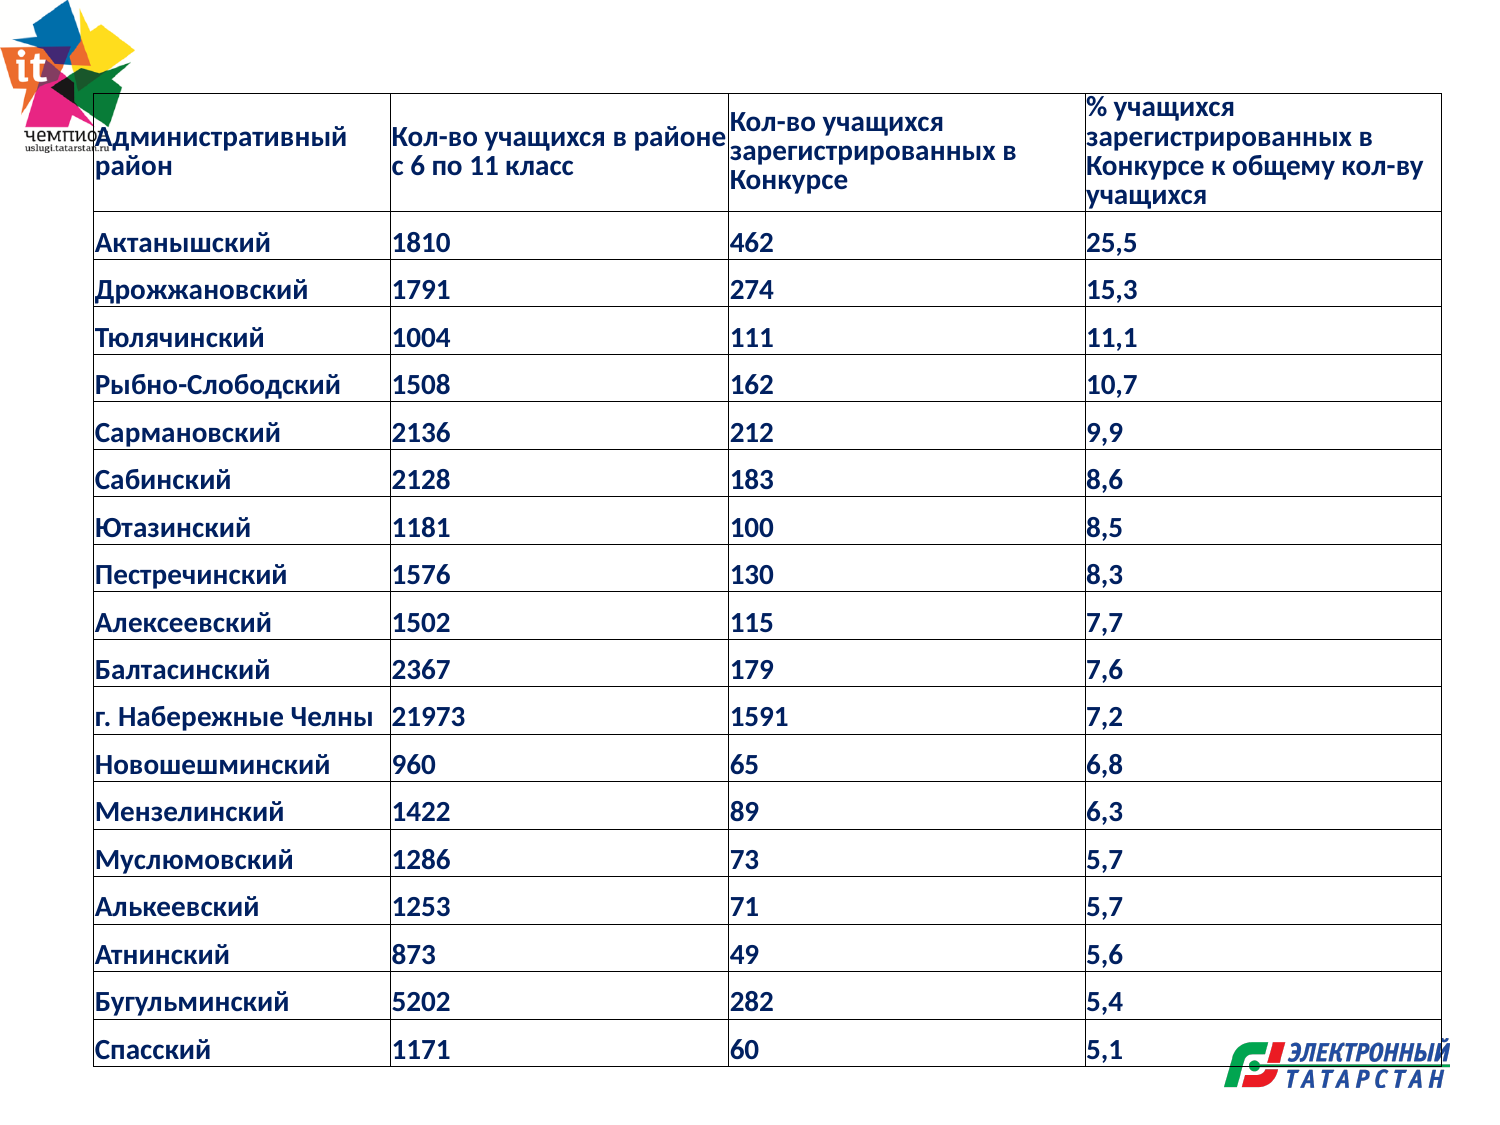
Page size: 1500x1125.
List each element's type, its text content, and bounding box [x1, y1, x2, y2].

table_cell 1791 [391, 260, 728, 306]
table_cell г. Набережные Челны [94, 687, 390, 734]
table_cell 183 [729, 450, 1085, 496]
table_cell 179 [729, 640, 1085, 686]
table_cell 5,6 [1086, 925, 1441, 971]
table_cell 130 [729, 545, 1085, 591]
table_cell 7,7 [1086, 592, 1441, 639]
table_cell 6,8 [1086, 735, 1441, 781]
table_cell 1171 [391, 1020, 728, 1066]
table_cell 8,5 [1086, 497, 1441, 544]
table_cell 2128 [391, 450, 728, 496]
table_cell Актанышский [94, 212, 390, 259]
picture [0, 0, 135, 153]
table_cell Пестречинский [94, 545, 390, 591]
table_cell 10,7 [1086, 355, 1441, 401]
table_cell 282 [729, 972, 1085, 1019]
table_cell 71 [729, 877, 1085, 924]
table_cell 5,1 [1086, 1020, 1441, 1066]
table_header Административный район [94, 94, 390, 211]
table_cell 21973 [391, 687, 728, 734]
table_cell Спасский [94, 1020, 390, 1066]
table_cell Атнинский [94, 925, 390, 971]
table_header Кол-во учащихся в районе с 6 по 11 класс [391, 94, 728, 211]
table_cell 1422 [391, 782, 728, 829]
table_cell 162 [729, 355, 1085, 401]
table_cell 1253 [391, 877, 728, 924]
table_cell Балтасинский [94, 640, 390, 686]
table_cell 7,6 [1086, 640, 1441, 686]
table_cell 1286 [391, 830, 728, 876]
table_cell 5,7 [1086, 830, 1441, 876]
table_cell 8,6 [1086, 450, 1441, 496]
table_cell 60 [729, 1020, 1085, 1066]
table_cell 5,4 [1086, 972, 1441, 1019]
table_cell 8,3 [1086, 545, 1441, 591]
table_cell 960 [391, 735, 728, 781]
picture [1224, 1038, 1450, 1088]
table_cell 65 [729, 735, 1085, 781]
table_cell 2136 [391, 402, 728, 449]
table_cell 462 [729, 212, 1085, 259]
table_cell 5202 [391, 972, 728, 1019]
table_header % учащихся зарегистрированных в Конкурсе к общему кол-ву учащихся [1086, 94, 1441, 211]
table_cell 111 [729, 307, 1085, 354]
table_header Кол-во учащихся зарегистрированных в Конкурсе [729, 94, 1085, 211]
table_cell Ютазинский [94, 497, 390, 544]
table_cell Бугульминский [94, 972, 390, 1019]
table_cell 11,1 [1086, 307, 1441, 354]
table_cell Сармановский [94, 402, 390, 449]
table_cell 25,5 [1086, 212, 1441, 259]
table_cell Алексеевский [94, 592, 390, 639]
table_cell Новошешминский [94, 735, 390, 781]
table_cell 212 [729, 402, 1085, 449]
table_cell 274 [729, 260, 1085, 306]
table_cell 115 [729, 592, 1085, 639]
table_cell Муслюмовский [94, 830, 390, 876]
table_cell Дрожжановский [94, 260, 390, 306]
table_cell 1004 [391, 307, 728, 354]
table_cell Сабинский [94, 450, 390, 496]
table_cell 1810 [391, 212, 728, 259]
table_cell 1508 [391, 355, 728, 401]
table_cell 9,9 [1086, 402, 1441, 449]
table_cell 1181 [391, 497, 728, 544]
table_cell 1576 [391, 545, 728, 591]
table_cell Алькеевский [94, 877, 390, 924]
table_cell 873 [391, 925, 728, 971]
table_cell 1591 [729, 687, 1085, 734]
table_cell 15,3 [1086, 260, 1441, 306]
table_cell 73 [729, 830, 1085, 876]
table_cell 89 [729, 782, 1085, 829]
table_cell Тюлячинский [94, 307, 390, 354]
table_cell 2367 [391, 640, 728, 686]
table_cell 5,7 [1086, 877, 1441, 924]
table_cell 7,2 [1086, 687, 1441, 734]
table_cell 49 [729, 925, 1085, 971]
table_cell Мензелинский [94, 782, 390, 829]
table_cell 6,3 [1086, 782, 1441, 829]
table_cell 1502 [391, 592, 728, 639]
table_cell 100 [729, 497, 1085, 544]
table_cell Рыбно-Слободский [94, 355, 390, 401]
